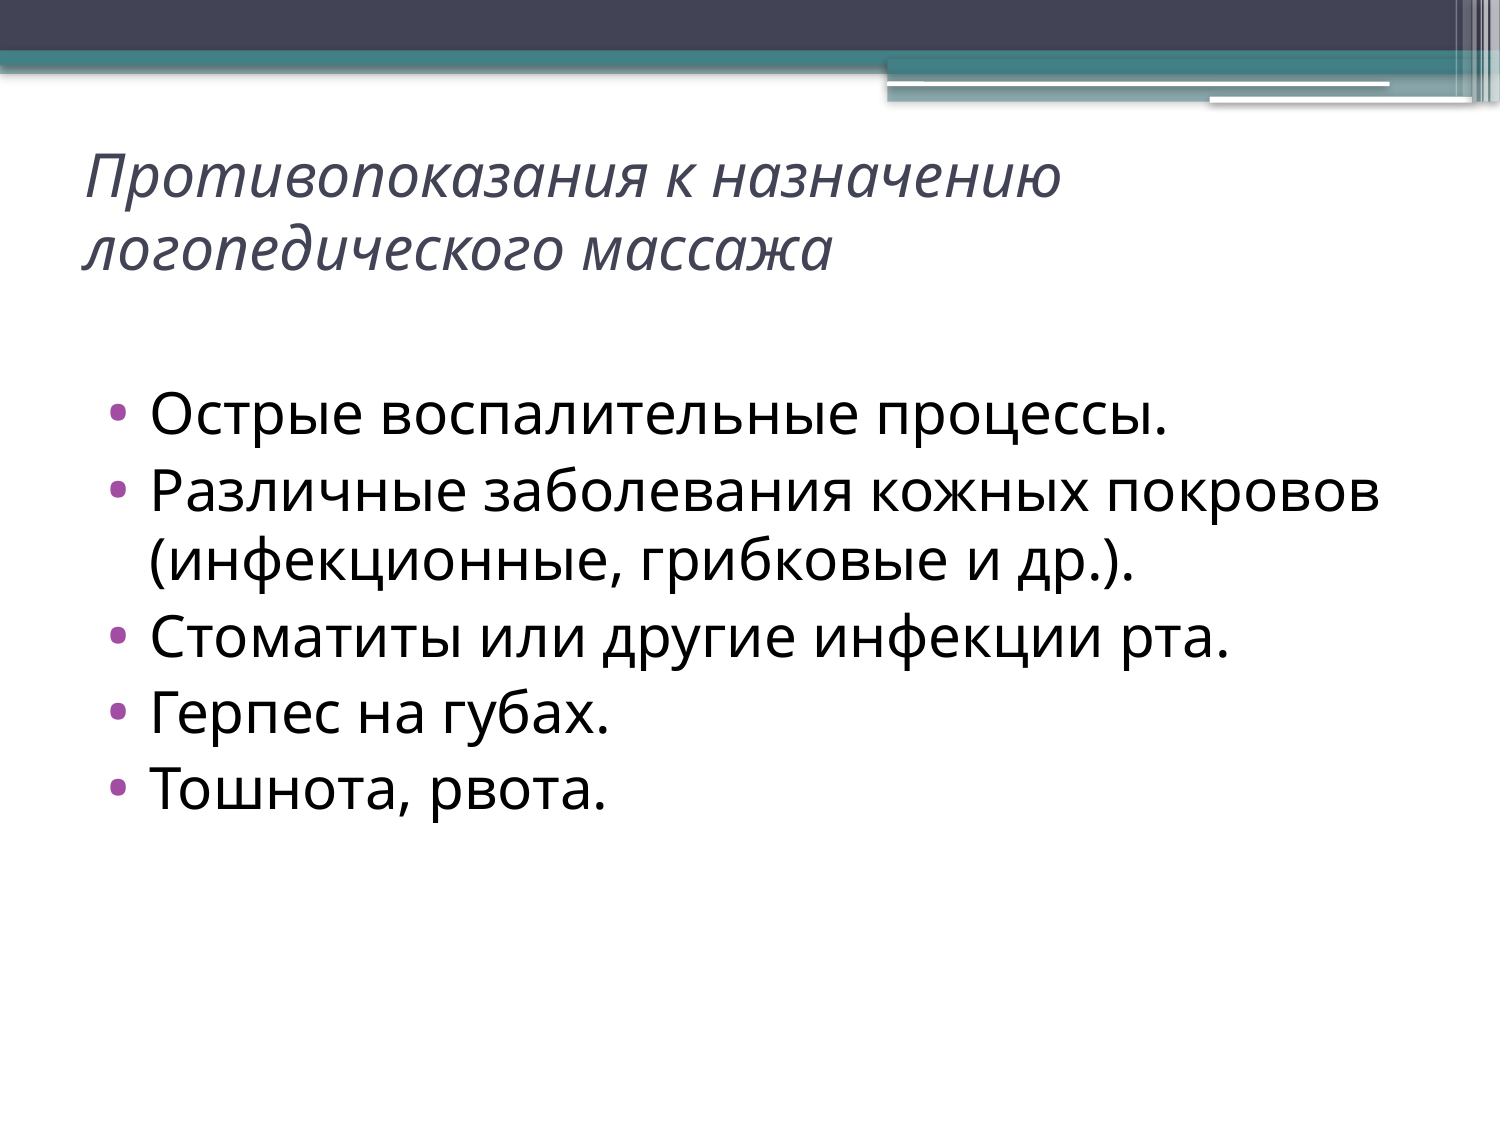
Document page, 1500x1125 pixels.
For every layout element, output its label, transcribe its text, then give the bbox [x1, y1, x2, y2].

title Противопоказания к назначению логопедического массажа [70, 128, 1425, 363]
list Острые воспалительные процессы. Различные заболевания кожных покровов (инфекционные, грибковые и др.). Стоматиты или другие инфекции рта. Герпес на губах. Тошнота, рвота. [75, 368, 1425, 1079]
